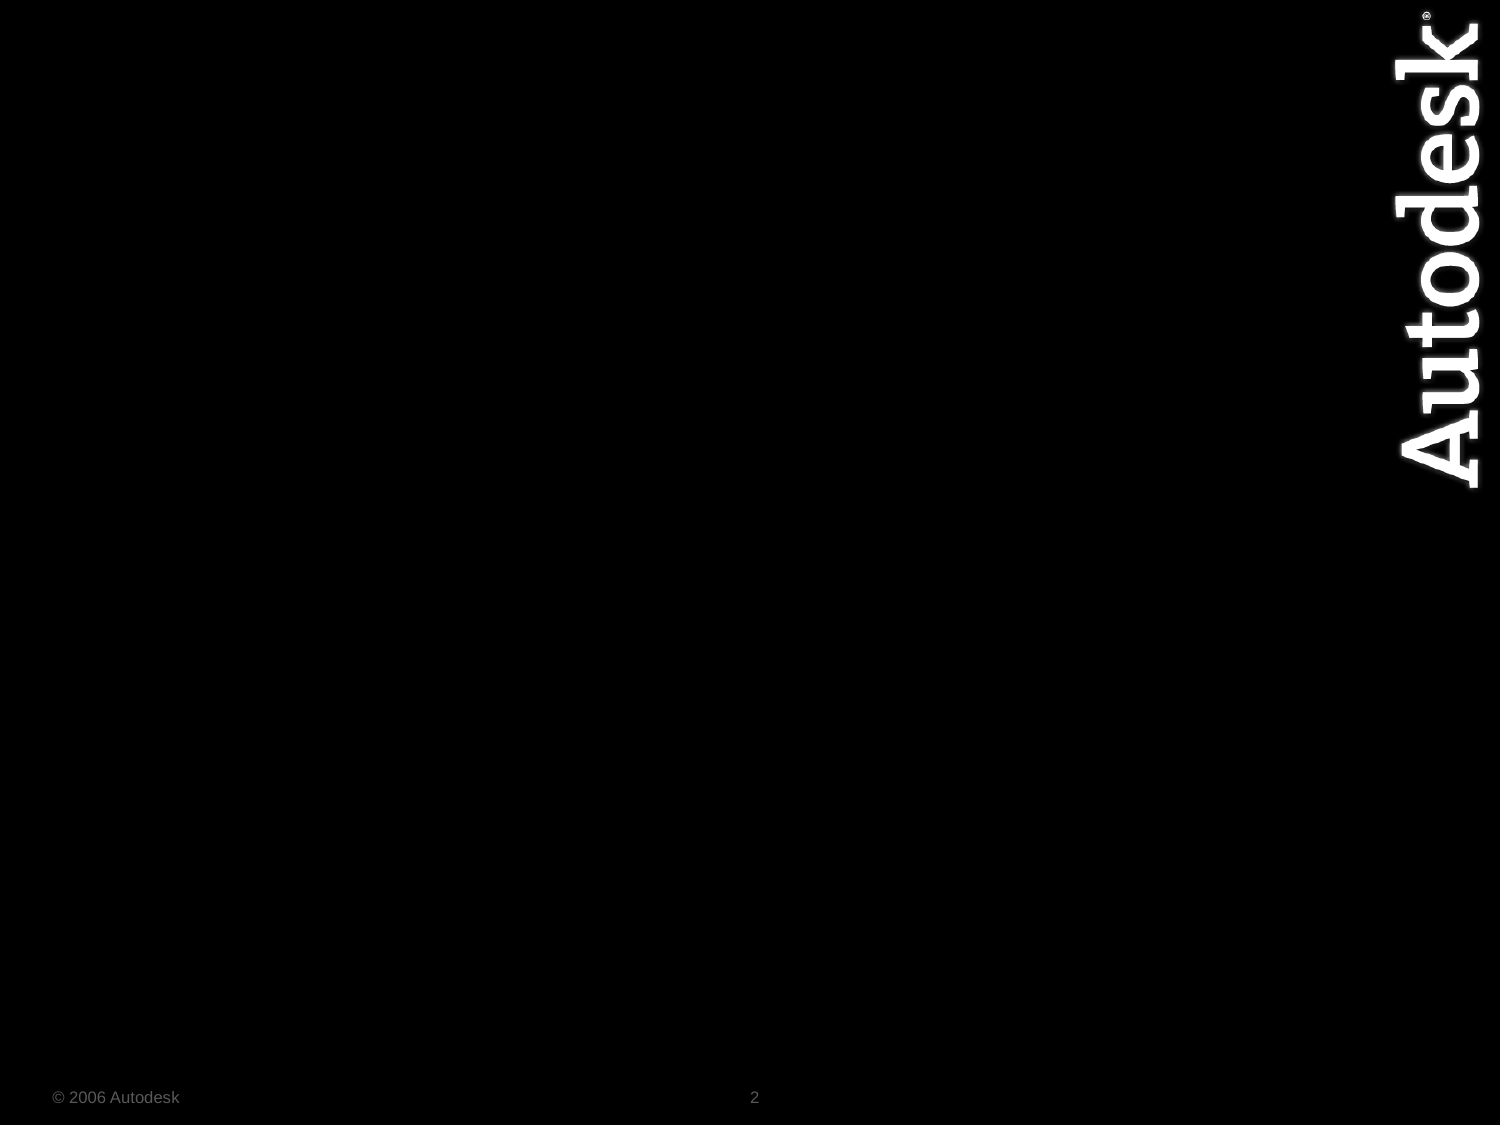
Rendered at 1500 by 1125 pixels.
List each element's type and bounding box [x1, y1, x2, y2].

picture [975, 0, 1500, 1125]
